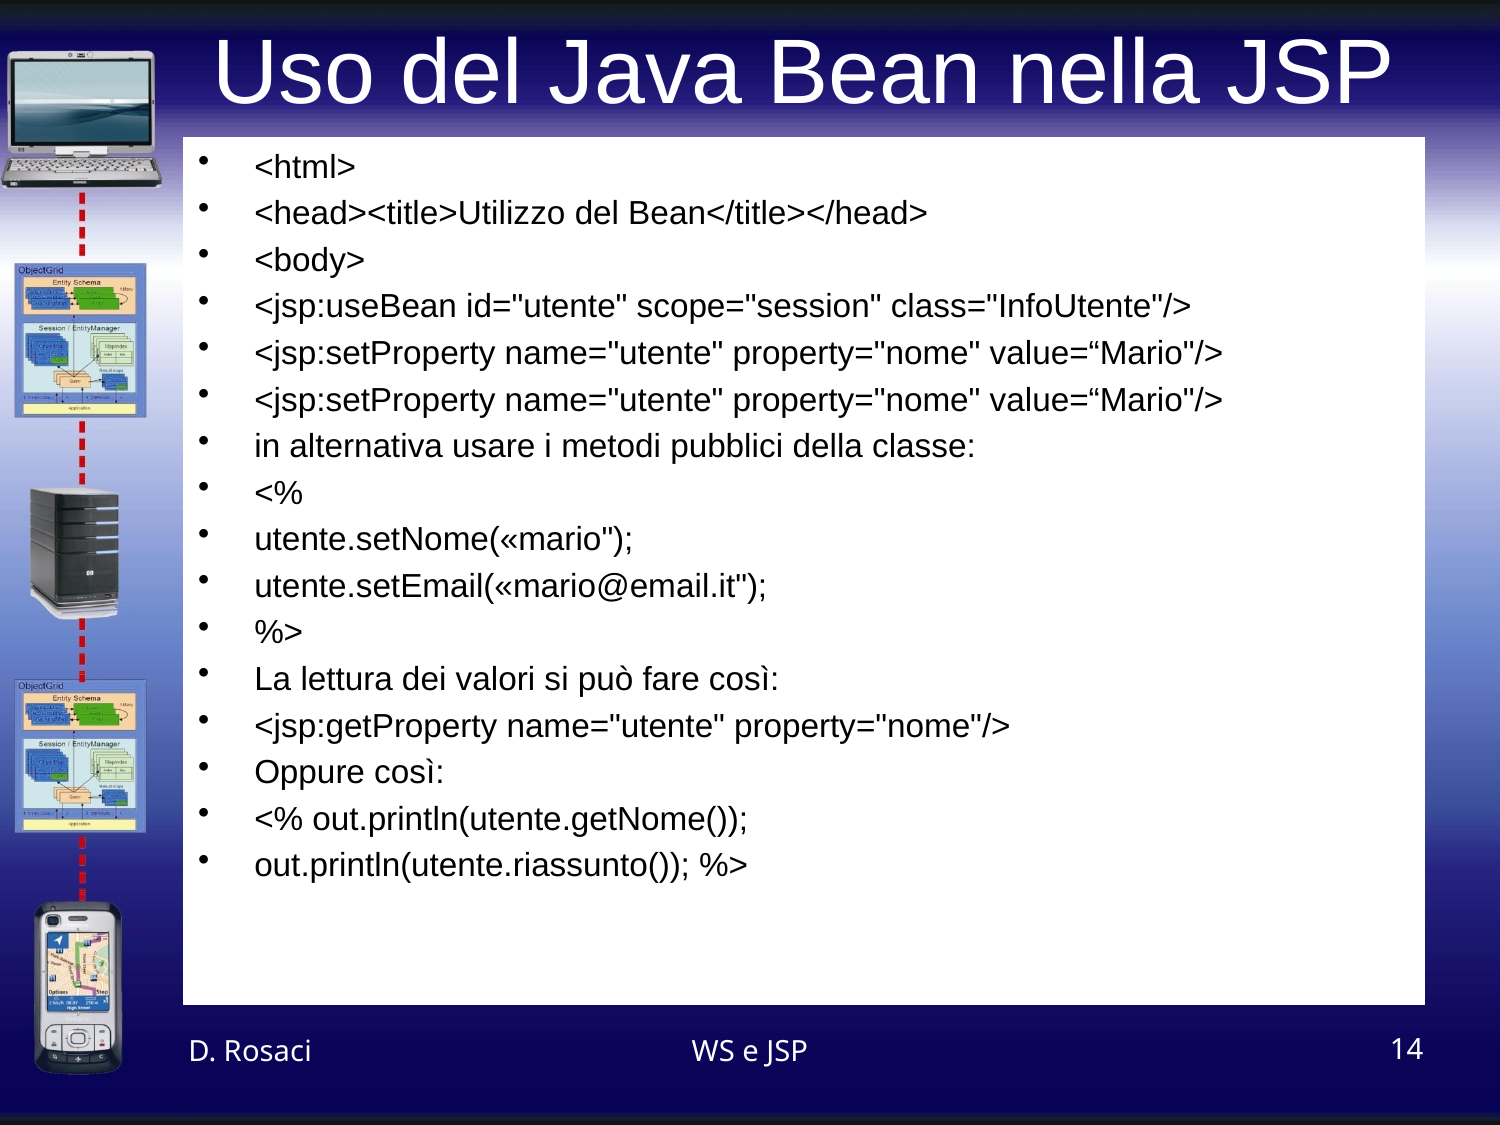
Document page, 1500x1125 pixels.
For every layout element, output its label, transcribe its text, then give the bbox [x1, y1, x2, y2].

list <html> <head><title>Utilizzo del Bean</title></head> <body> <jsp:useBean id="utente" scope="session" class="InfoUtente"/> <jsp:setProperty name="utente" property="nome" value=“Mario"/> <jsp:setProperty name="utente" property="nome" value=“Mario"/> in alternativa usare i metodi pubblici della classe: <% utente.setNome(«mario"); utente.setEmail(«mario@email.it"); %> La lettura dei valori si può fare così: <jsp:getProperty name="utente" property="nome"/> Oppure così: <% out.println(utente.getNome()); out.println(utente.riassunto()); %> [182, 136, 1426, 1006]
footer WS e JSP [512, 1024, 988, 1103]
picture [0, 0, 1500, 1125]
slide_number D. Rosaci [74, 1024, 426, 1103]
title Uso del Java Bean nella JSP [182, 0, 1426, 136]
